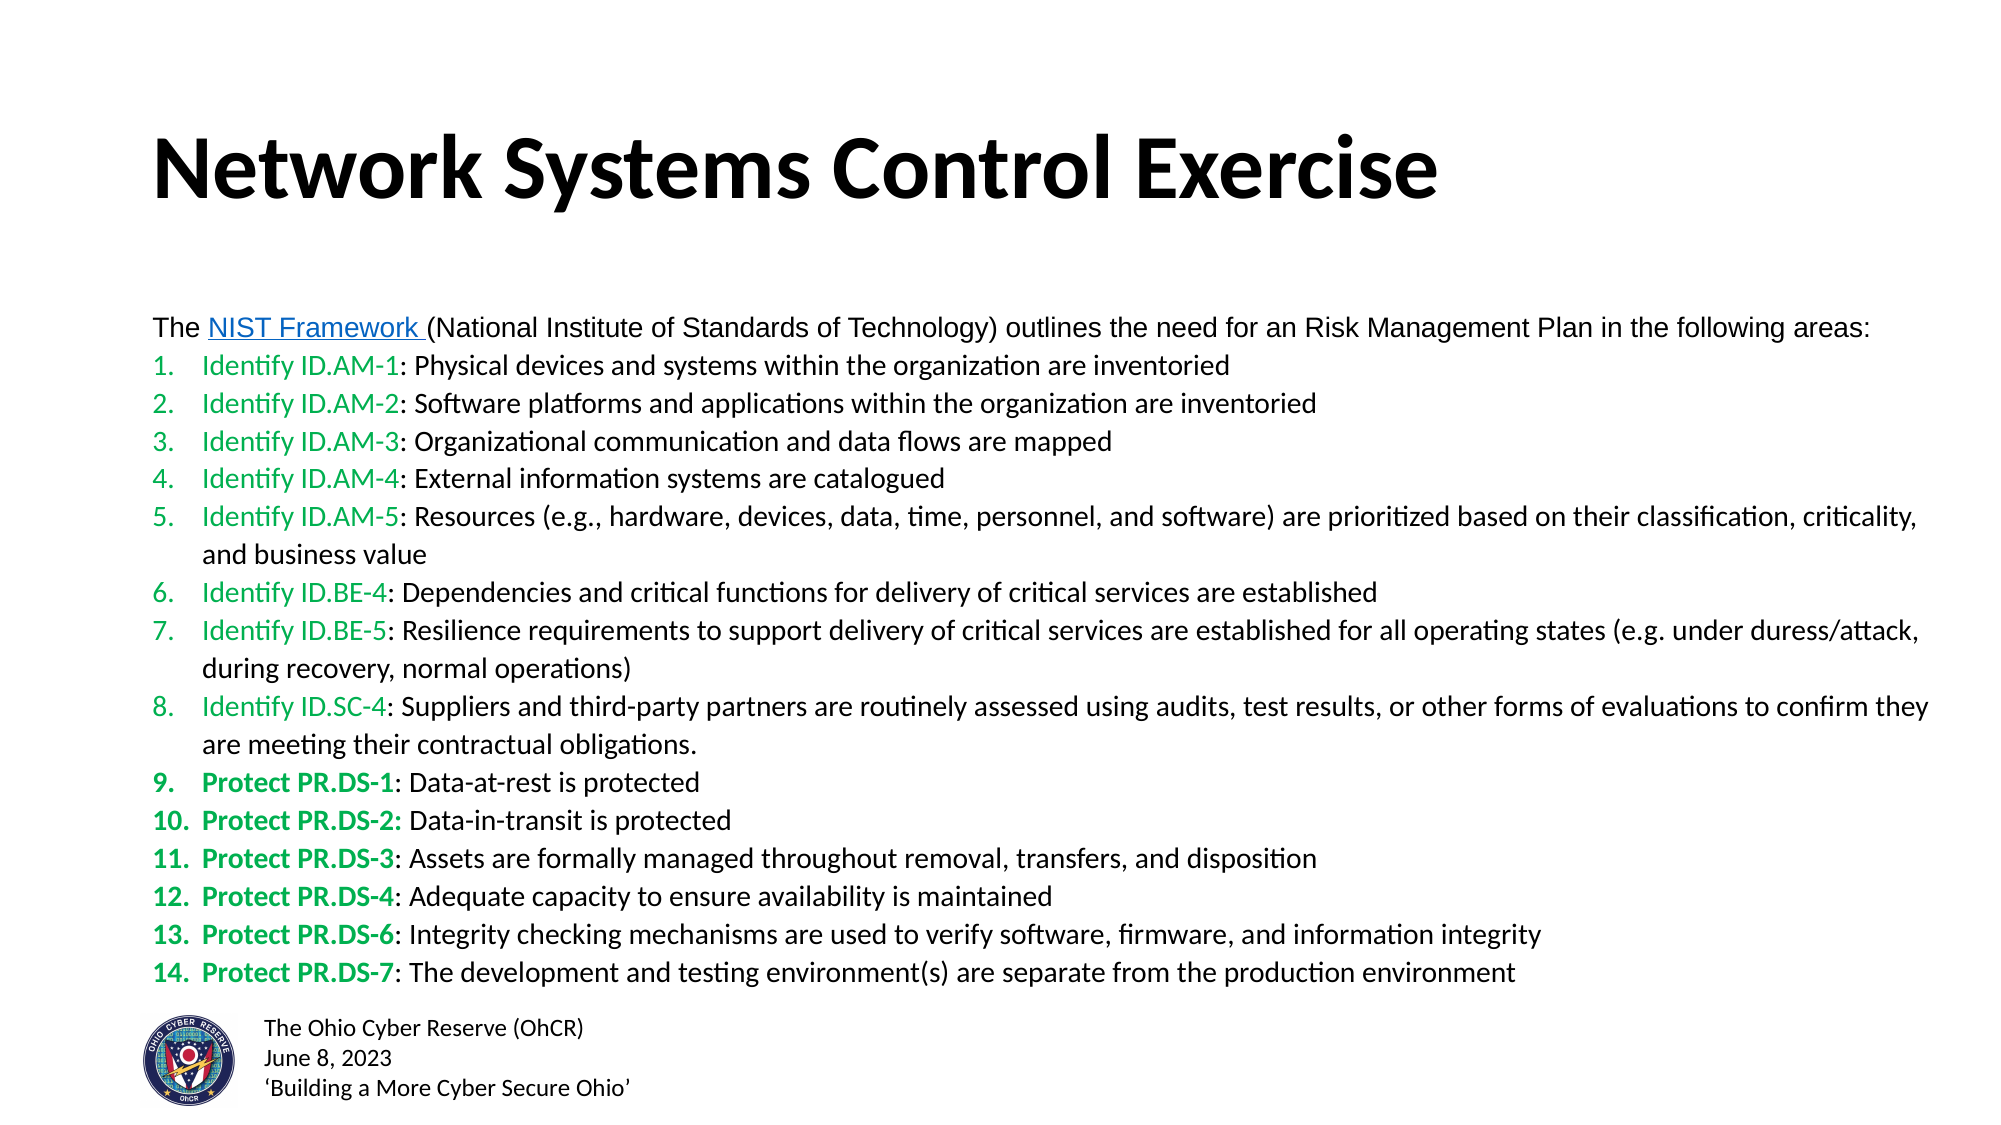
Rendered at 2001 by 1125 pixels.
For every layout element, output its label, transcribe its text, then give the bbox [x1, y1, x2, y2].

title Network Systems Control Exercise [137, 59, 1863, 278]
text_box The Ohio Cyber Reserve (OhCR) June 8, 2023 ‘Building a More Cyber Secure Ohio’ [249, 1004, 647, 1109]
picture [140, 1013, 238, 1108]
list The NIST Framework (National Institute of Standards of Technology) outlines the need for an Risk Management Plan in the following areas: Identify ID.AM-1: Physical devices and systems within the organization are inventoried Identify ID.AM-2: Software platforms and applications within the organization are inventoried Identify ID.AM-3: Organizational communication and data flows are mapped Identify ID.AM-4: External information systems are catalogued Identify ID.AM-5: Resources (e.g., hardware, devices, data, time, personnel, and software) are prioritized based on their classification, criticality, and business value Identify ID.BE-4: Dependencies and critical functions for delivery of critical services are established Identify ID.BE-5: Resilience requirements to support delivery of critical services are established for all operating states (e.g. under duress/attack, during recovery, normal operations) Identify ID.SC-4: Suppliers and third-party partners are routinely assessed using audits, test results, or other forms of evaluations to confirm they are meeting their contractual obligations. Protect PR.DS-1: Data-at-rest is protected Protect PR.DS-2: Data-in-transit is protected Protect PR.DS-3: Assets are formally managed throughout removal, transfers, and disposition Protect PR.DS-4: Adequate capacity to ensure availability is maintained Protect PR.DS-6: Integrity checking mechanisms are used to verify software, firmware, and information integrity Protect PR.DS-7: The development and testing environment(s) are separate from the production environment [137, 299, 1962, 1005]
